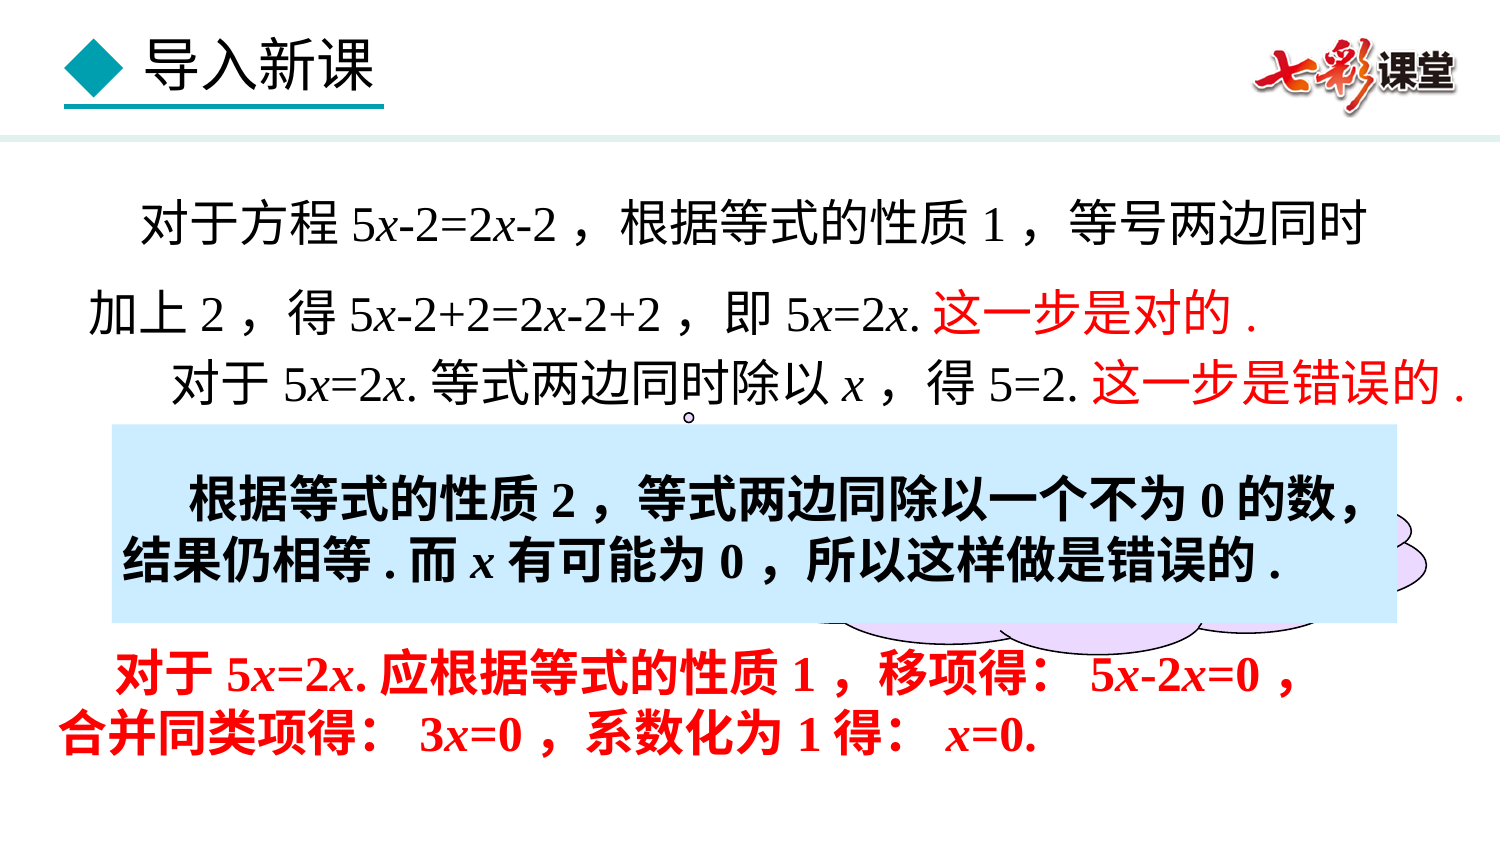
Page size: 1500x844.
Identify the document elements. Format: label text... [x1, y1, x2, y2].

text_box 你知道为什么吗？ [846, 624, 1310, 633]
picture [1249, 32, 1461, 118]
text_box 对于5x=2x.应根据等式的性质1，移项得：5x-2x=0， 合并同类项得：3x=0，系数化为1得：x=0. [42, 633, 1338, 769]
text_box 根据等式的性质2，等式两边同除以一个不为0的数， 结果仍相等.而x有可能为0，所以这样做是错误的. [111, 424, 1398, 624]
text_box 对于5x=2x.等式两边同时除以x，得5=2.这一步是错误的. [156, 344, 1481, 480]
text_box 对于方程5x-2=2x-2，根据等式的性质1，等号两边同时加上2，得5x-2+2=2x-2+2，即5x=2x.这一步是对的. [73, 154, 1427, 350]
text_box 你知道为什么吗？ [1398, 515, 1427, 591]
